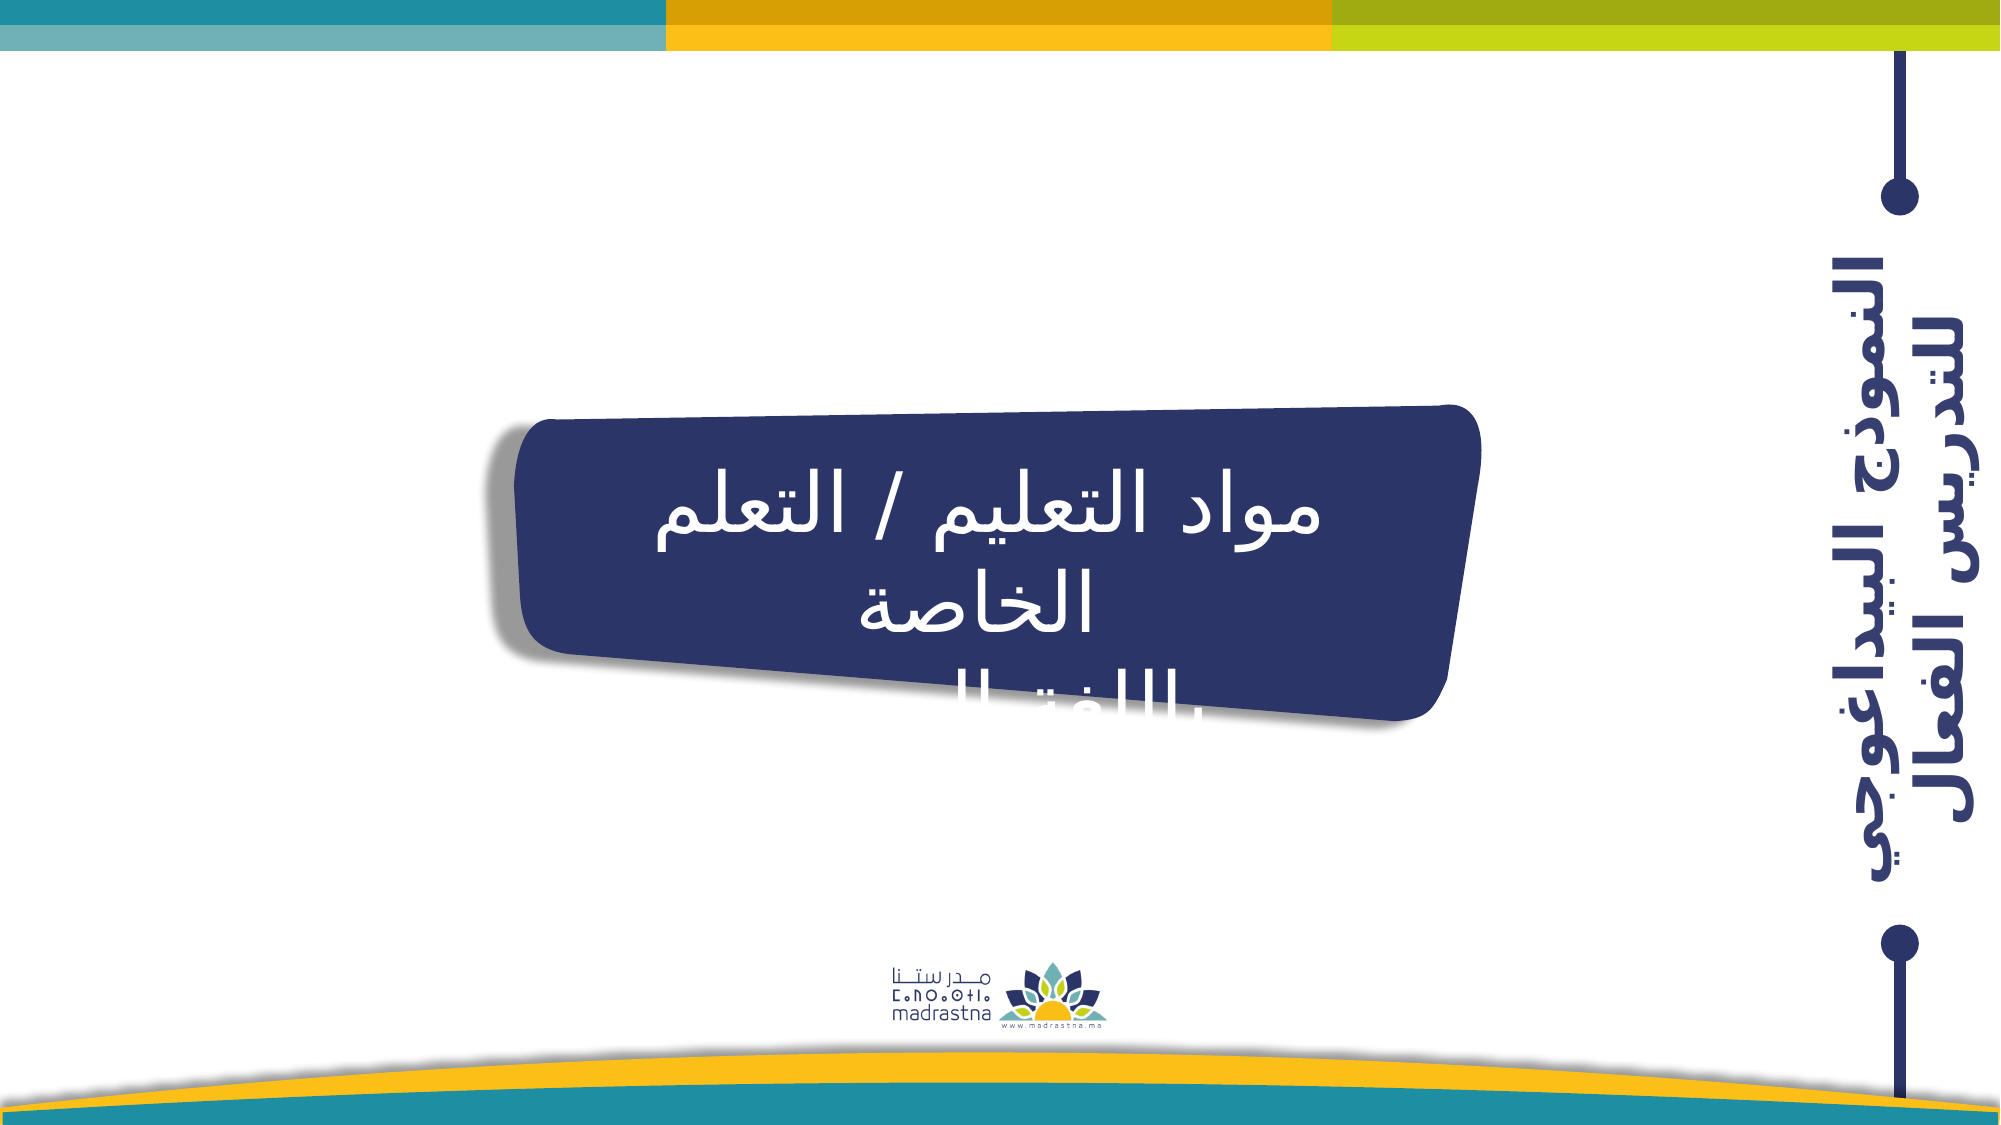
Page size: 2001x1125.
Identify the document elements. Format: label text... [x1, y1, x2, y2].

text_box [512, 327, 1467, 725]
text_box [1881, 52, 1918, 215]
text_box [0, 1052, 2000, 1125]
text_box النموذج البيداغوجي للتدريس الفعال [1819, 213, 1975, 926]
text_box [1881, 925, 1918, 1052]
picture [893, 962, 1107, 1028]
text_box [0, 0, 2000, 52]
